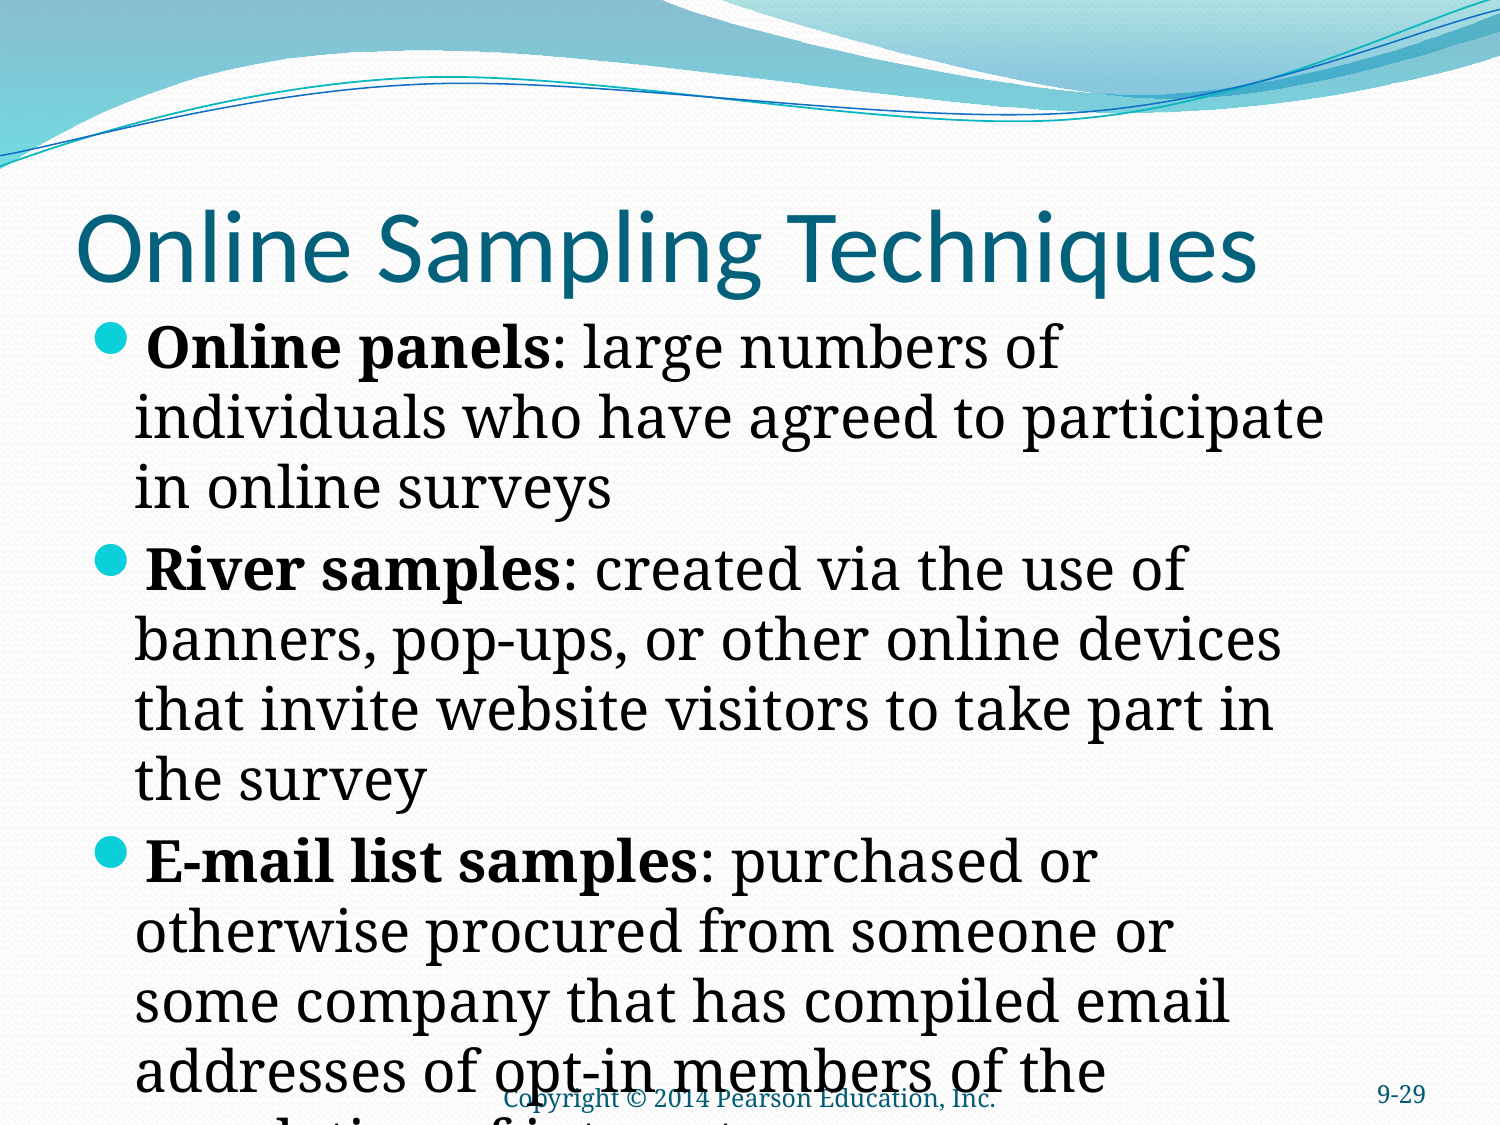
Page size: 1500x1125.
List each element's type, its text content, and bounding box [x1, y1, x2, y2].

picture [819, 1089, 832, 1104]
title Online Sampling Techniques [74, 115, 1426, 304]
list Online panels: large numbers of individuals who have agreed to participate in online surveys River samples: created via the use of banners, pop-ups, or other online devices that invite website visitors to take part in the survey E-mail list samples: purchased or otherwise procured from someone or some company that has compiled email addresses of opt-in members of the population of interest [74, 302, 1351, 1034]
picture [532, 1094, 539, 1107]
